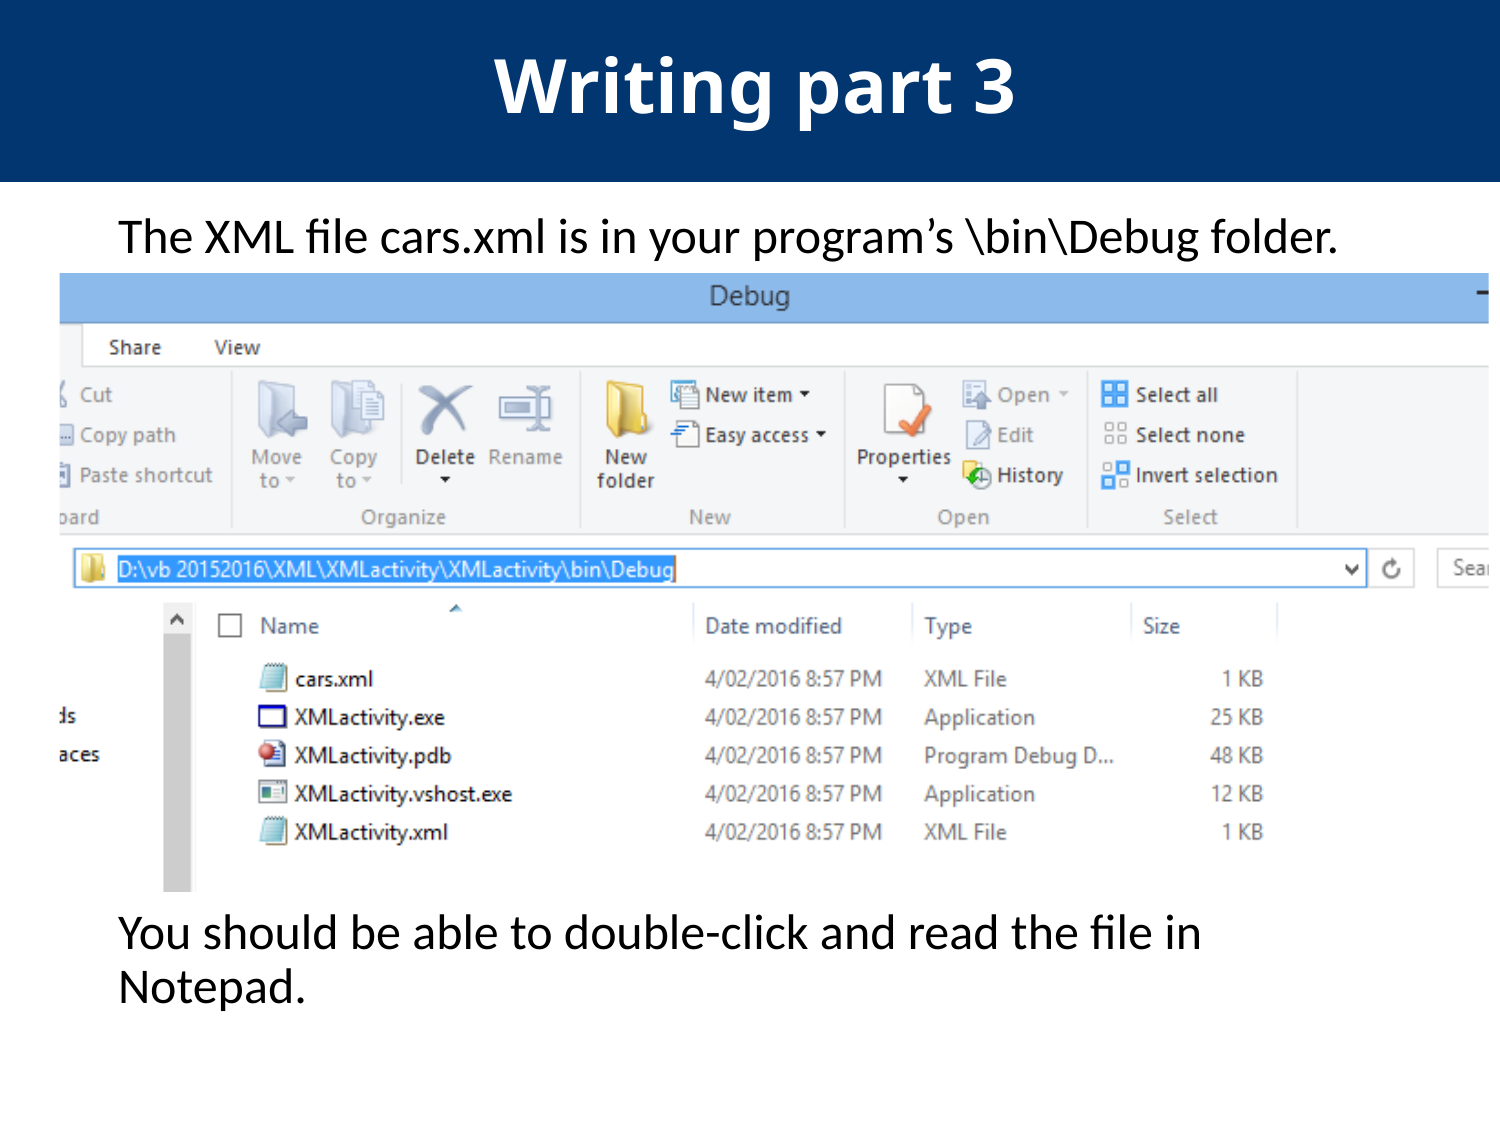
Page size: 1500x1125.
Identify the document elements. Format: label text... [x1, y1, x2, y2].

picture [59, 273, 1489, 892]
list The XML file cars.xml is in your program’s \bin\Debug folder. You should be able to double-click and read the file in Notepad. [103, 892, 1397, 1003]
list The XML file cars.xml is in your program’s \bin\Debug folder. You should be able to double-click and read the file in Notepad. [103, 202, 1397, 273]
text_box [0, 0, 1500, 182]
text_box Writing part 3 [29, 30, 1483, 136]
